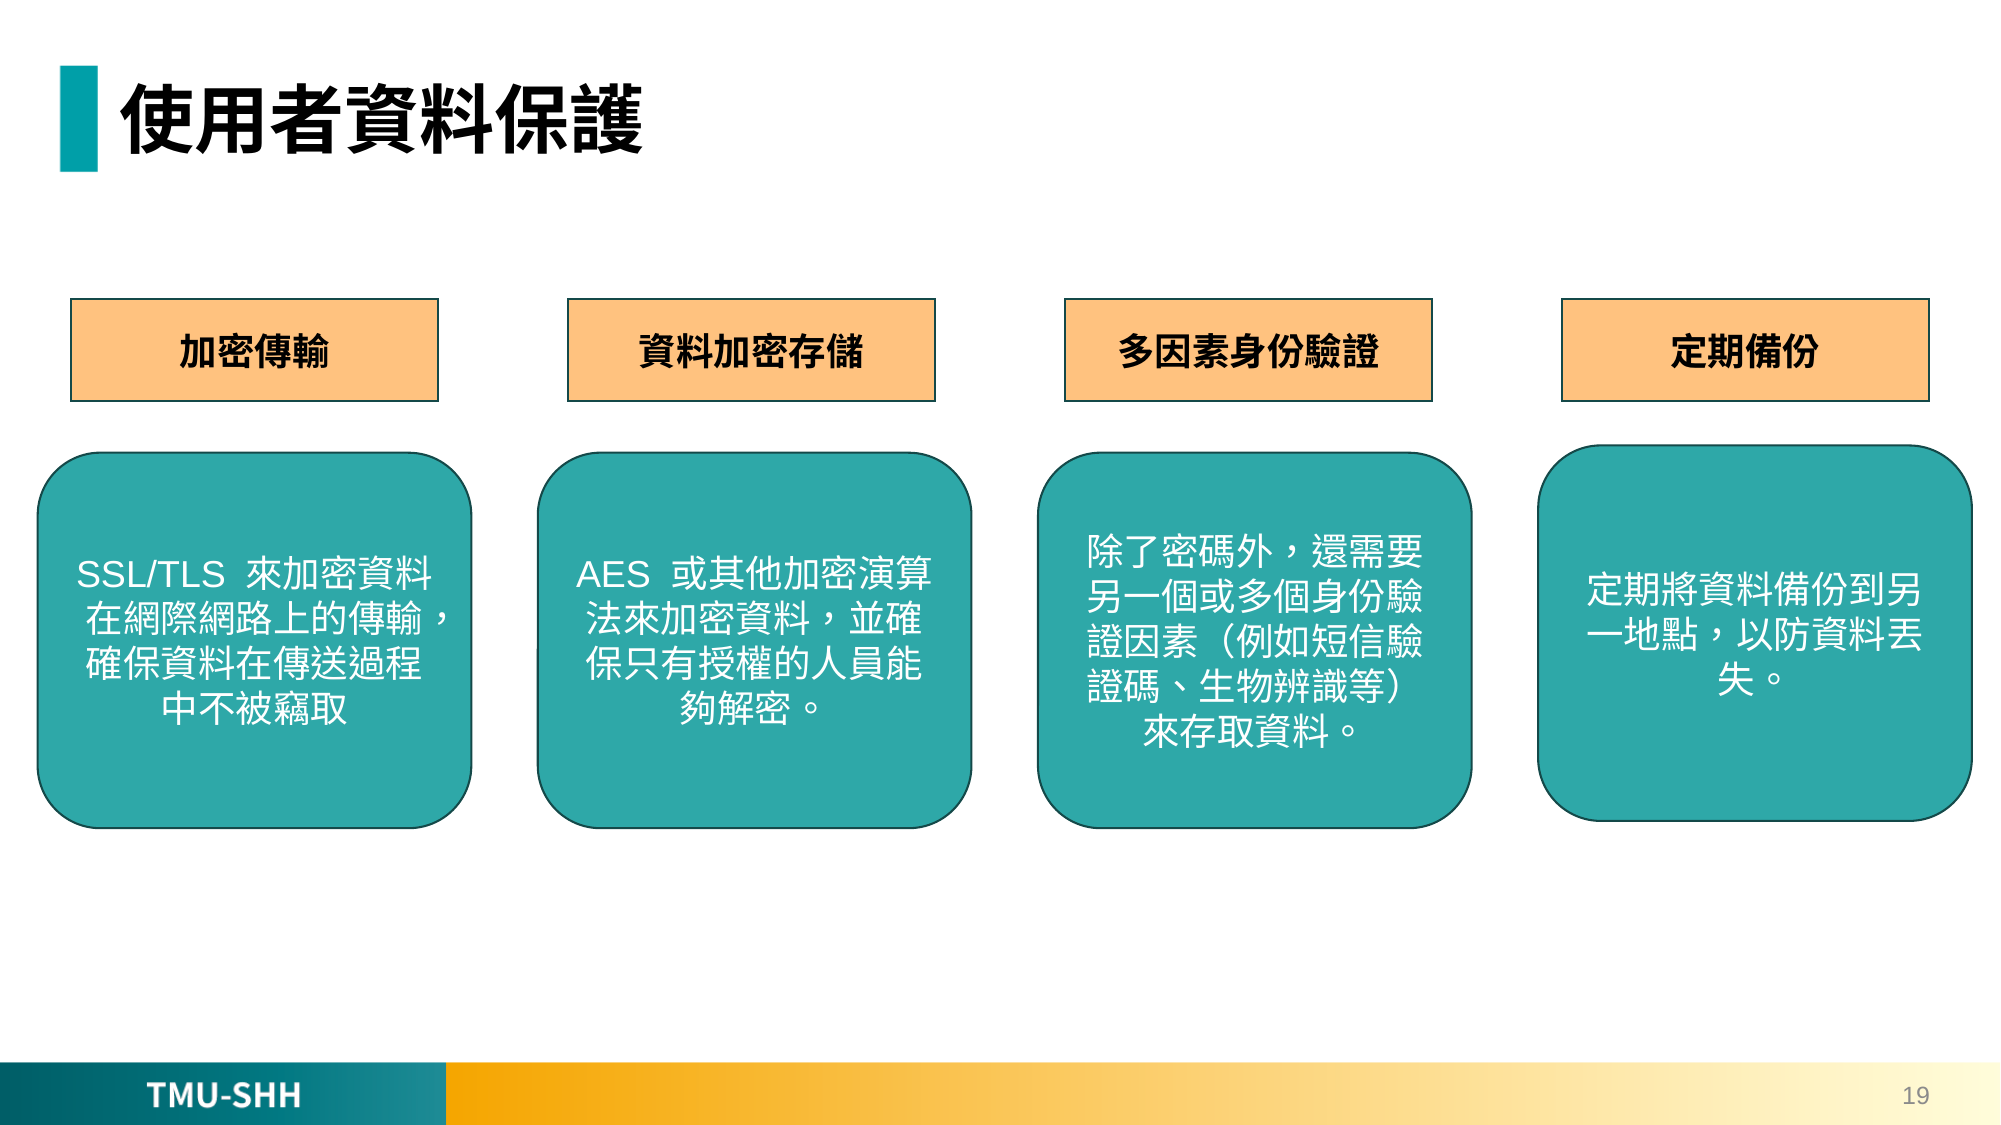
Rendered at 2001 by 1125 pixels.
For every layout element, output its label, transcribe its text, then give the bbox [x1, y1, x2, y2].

text_box 資料加密存儲 [567, 298, 936, 402]
text_box 定期備份 [1561, 298, 1930, 402]
text_box 多因素身份驗證 [1064, 298, 1433, 402]
text_box 定期將資料備份到另一地點，以防資料丟失。 [1537, 444, 1973, 822]
picture [0, 0, 2001, 1125]
slide_number 19 [1740, 1065, 1945, 1125]
title 使用者資料保護 [104, 60, 1945, 174]
text_box 除了密碼外，還需要另一個或多個身份驗證因素（例如短信驗證碼、生物辨識等）來存取資料。 [1036, 451, 1473, 830]
text_box AES 或其他加密演算法來加密資料，並確保只有授權的人員能夠解密。 [536, 451, 973, 830]
text_box SSL/TLS 來加密資料在網際網路上的傳輸，確保資料在傳送過程中不被竊取 [36, 451, 473, 830]
text_box 加密傳輸 [70, 298, 439, 402]
